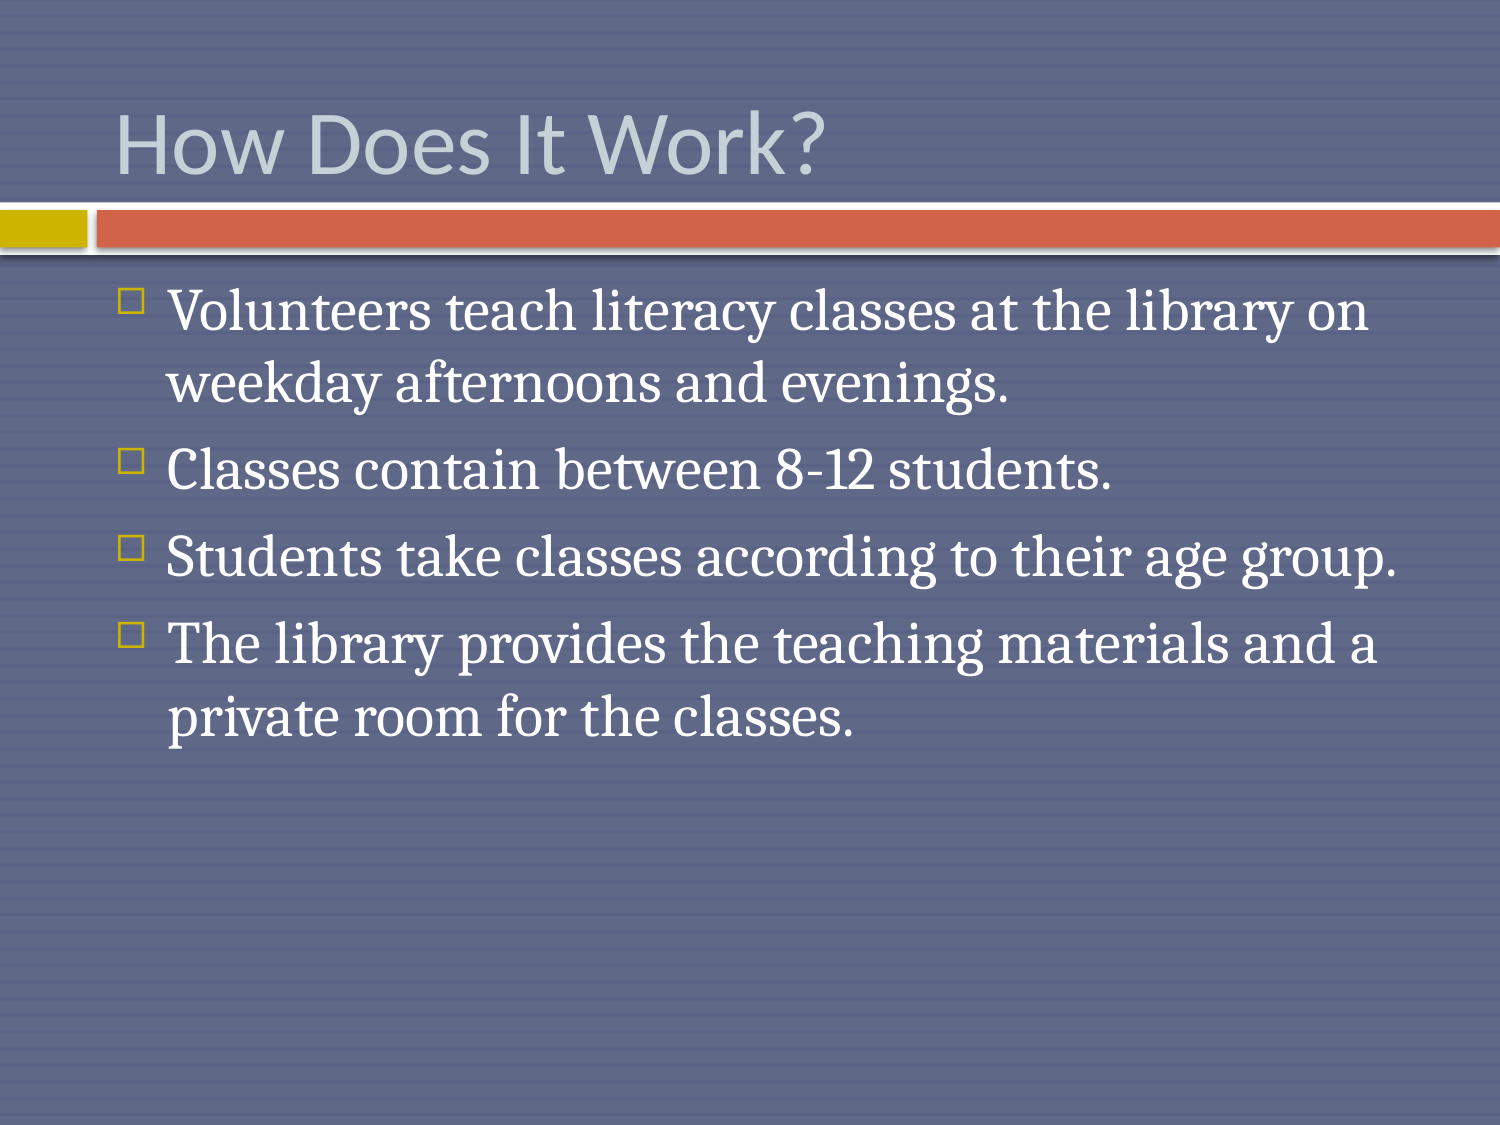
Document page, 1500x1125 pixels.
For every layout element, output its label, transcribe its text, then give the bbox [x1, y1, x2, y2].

list Volunteers teach literacy classes at the library on weekday afternoons and evenings. Classes contain between 8-12 students. Students take classes according to their age group. The library provides the teaching materials and a private room for the classes. [100, 262, 1438, 1005]
title How Does It Work? [99, 37, 1438, 200]
